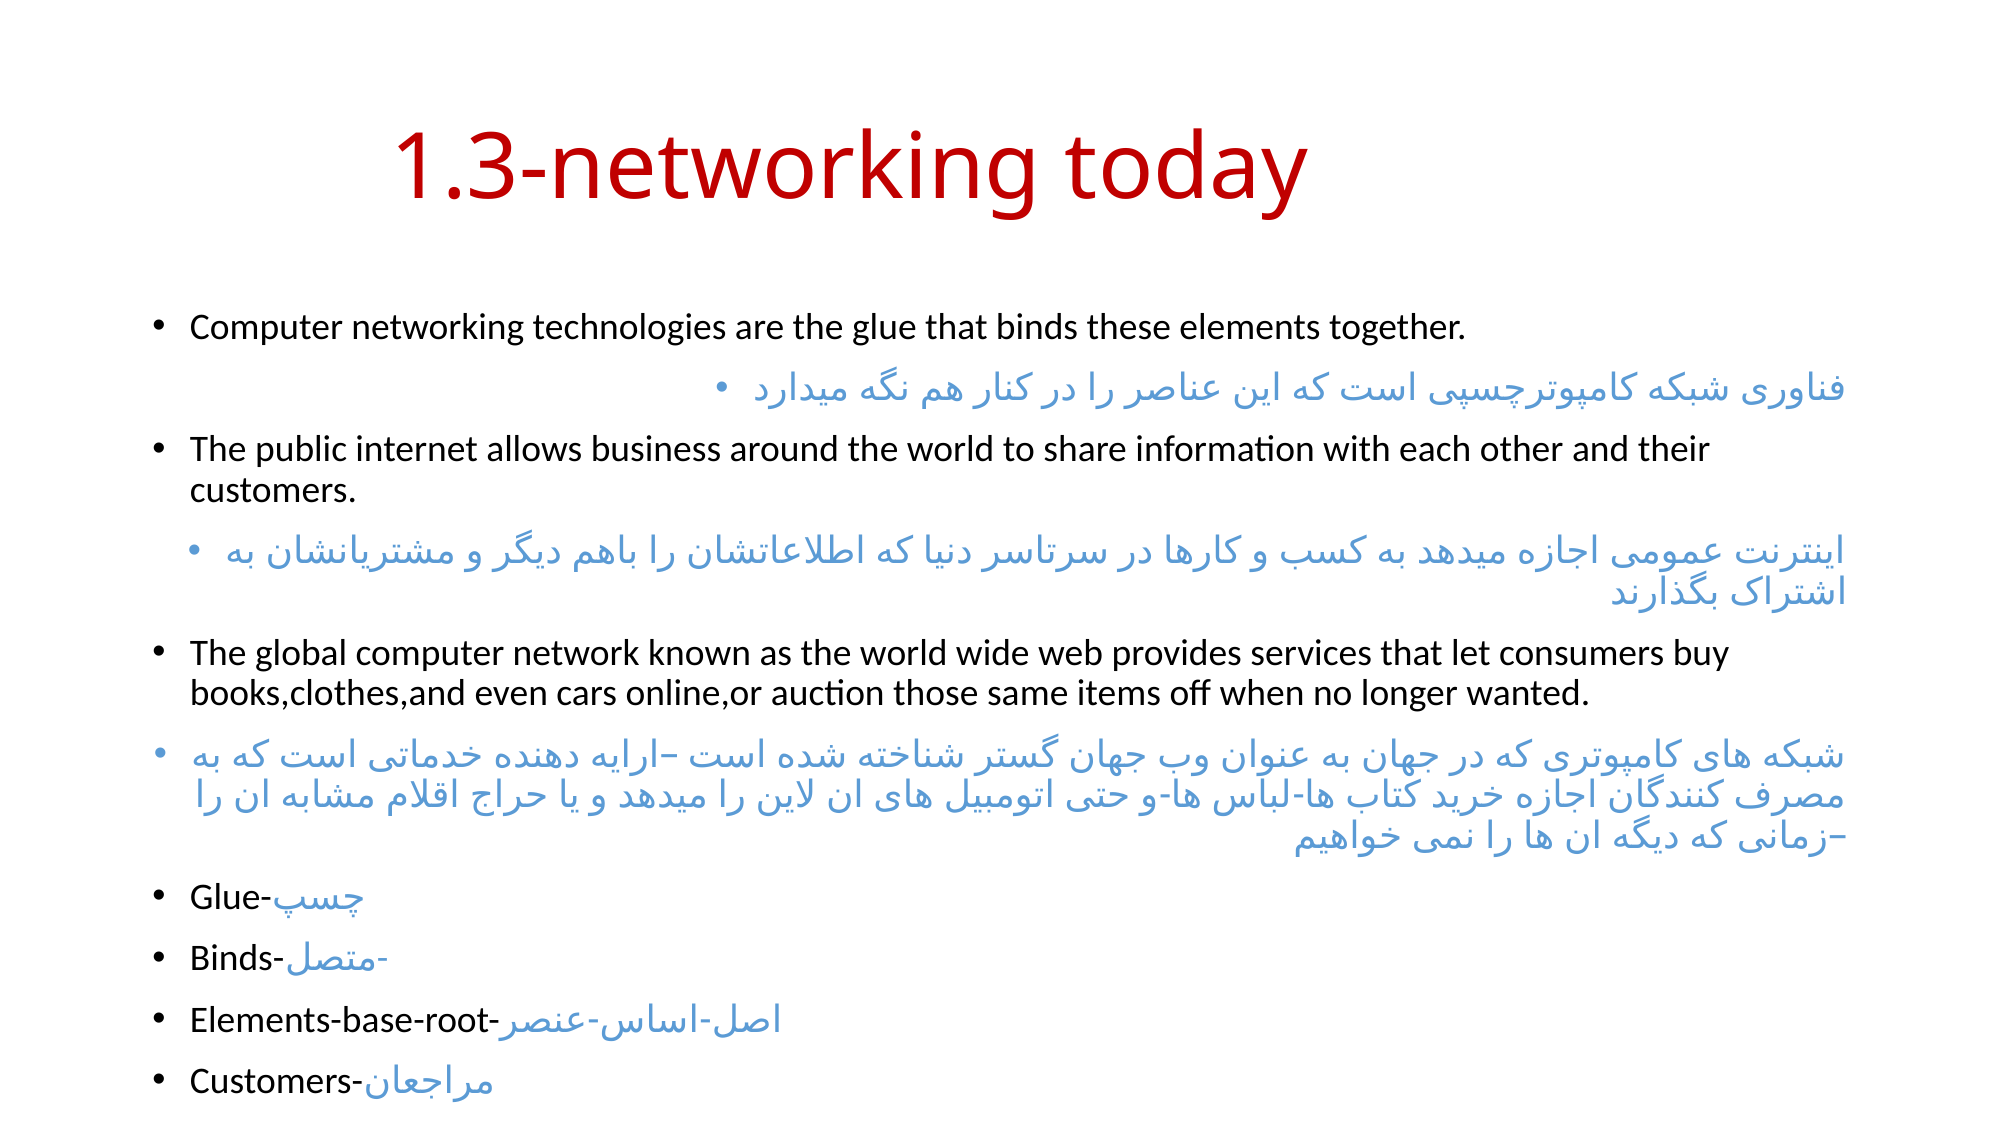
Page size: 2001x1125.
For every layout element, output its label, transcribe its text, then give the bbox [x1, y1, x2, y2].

title 1.3-networking today [137, 59, 1863, 278]
list Computer networking technologies are the glue that binds these elements together. فناوری شبکه کامپوترچسپی است که این عناصر را در کنار هم نگه میدارد The public internet allows business around the world to share information with each other and their customers. اینترنت عمومی اجازه میدهد به کسب و کارها در سرتاسر دنیا که اطلاعاتشان را باهم دیگر و مشتریانشان به اشتراک بگذارند The global computer network known as the world wide web provides services that let consumers buy books,clothes,and even cars online,or auction those same items off when no longer wanted. شبکه های کامپوتری که در جهان به عنوان وب جهان گستر شناخته شده است –ارایه دهنده خدماتی است که به مصرف کنندگان اجازه خرید کتاب ها-لباس ها-و حتی اتومبیل های ان لاین را میدهد و یا حراج اقلام مشابه ان را –زمانی که دیگه ان ها را نمی خواهیم Glue-چسپ Binds-متصل- Elements-base-root-اصل-اساس-عنصر Customers-مراجعان Global-universal-world-جهانی Network-شبکه Provide-فراهم میکند-ارایه میدهد Let-allow-follow-اجازه-مجوز Auction-حراج-فروختن-مزایده Item-اقلام-وسایل [137, 299, 1863, 1014]
